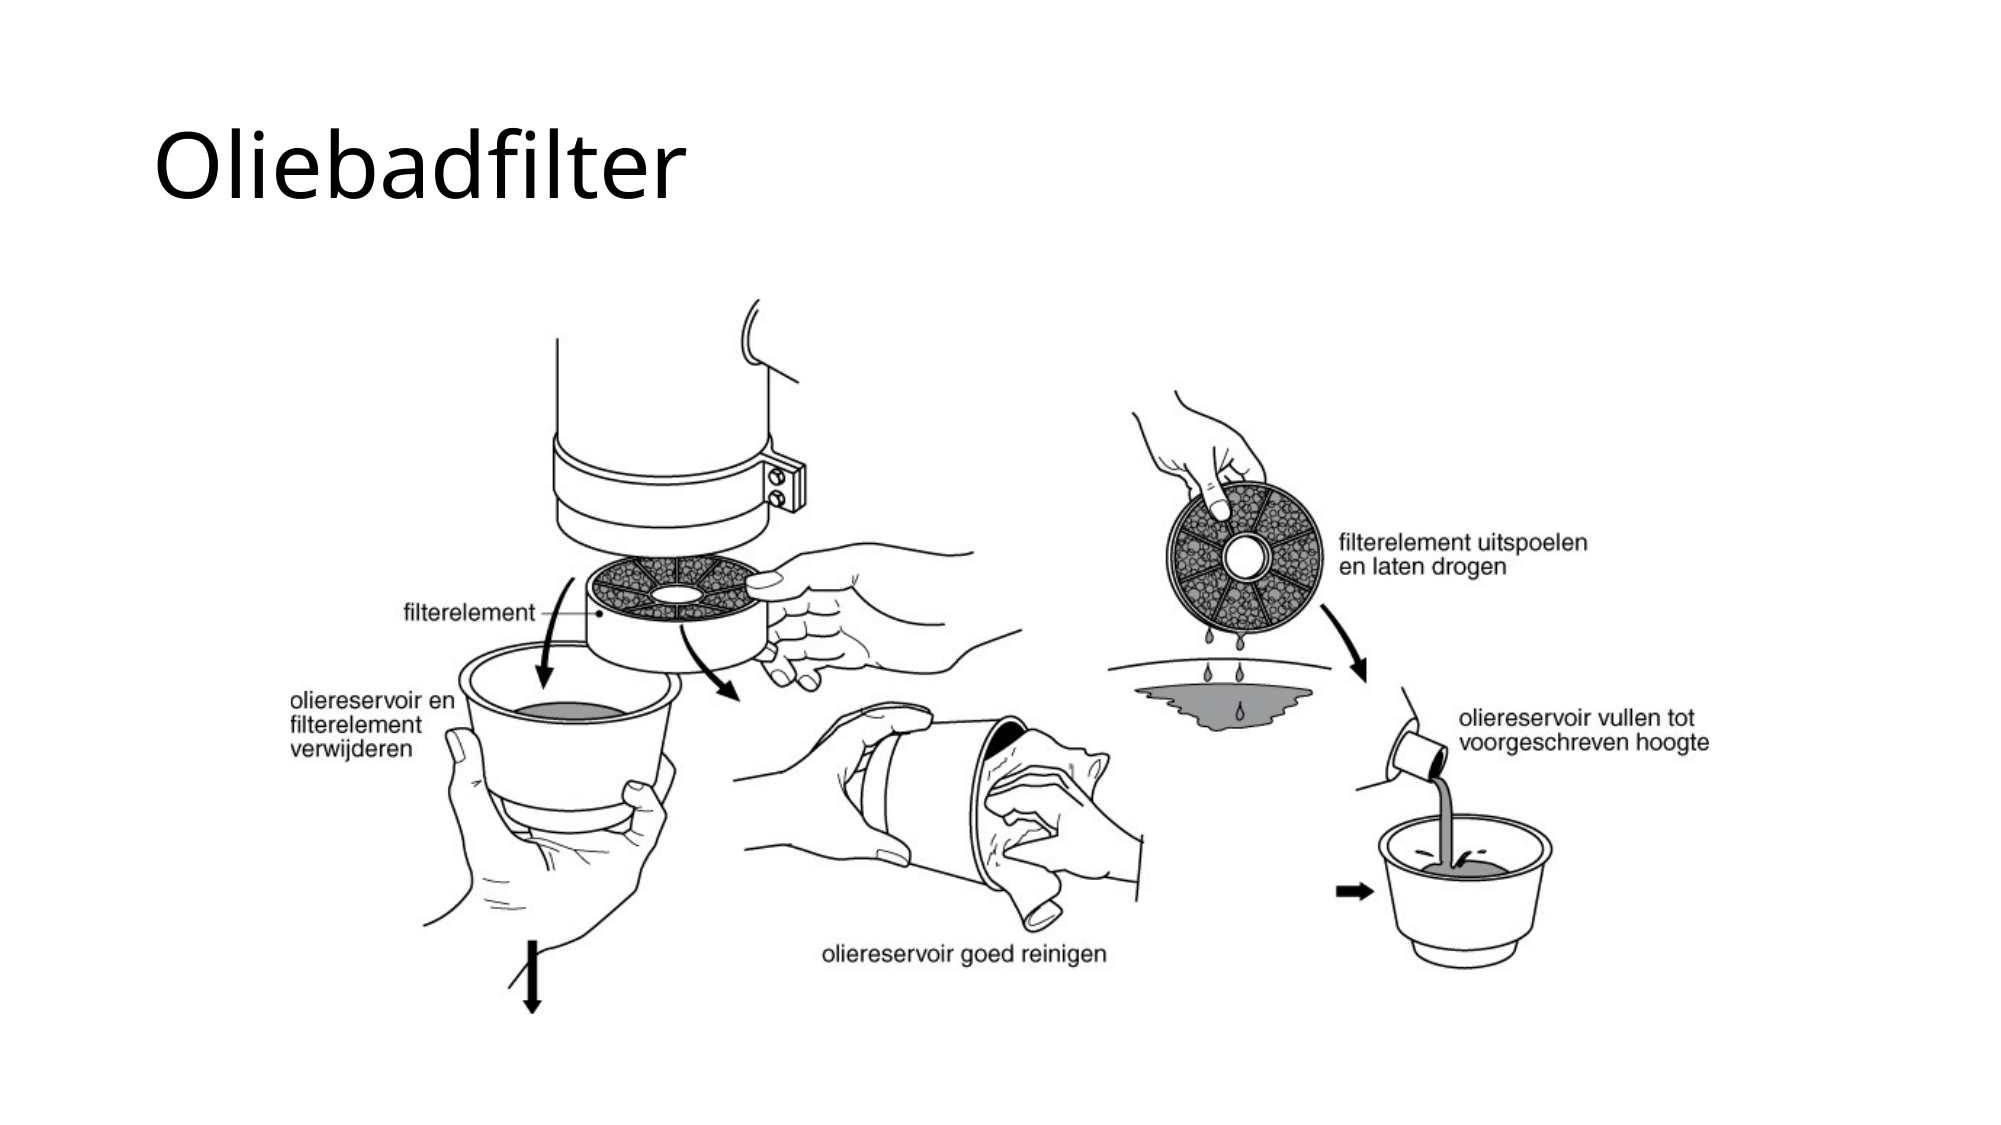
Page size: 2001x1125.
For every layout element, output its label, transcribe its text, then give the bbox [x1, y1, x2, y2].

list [290, 299, 1710, 1014]
title Oliebadfilter [137, 59, 1863, 278]
